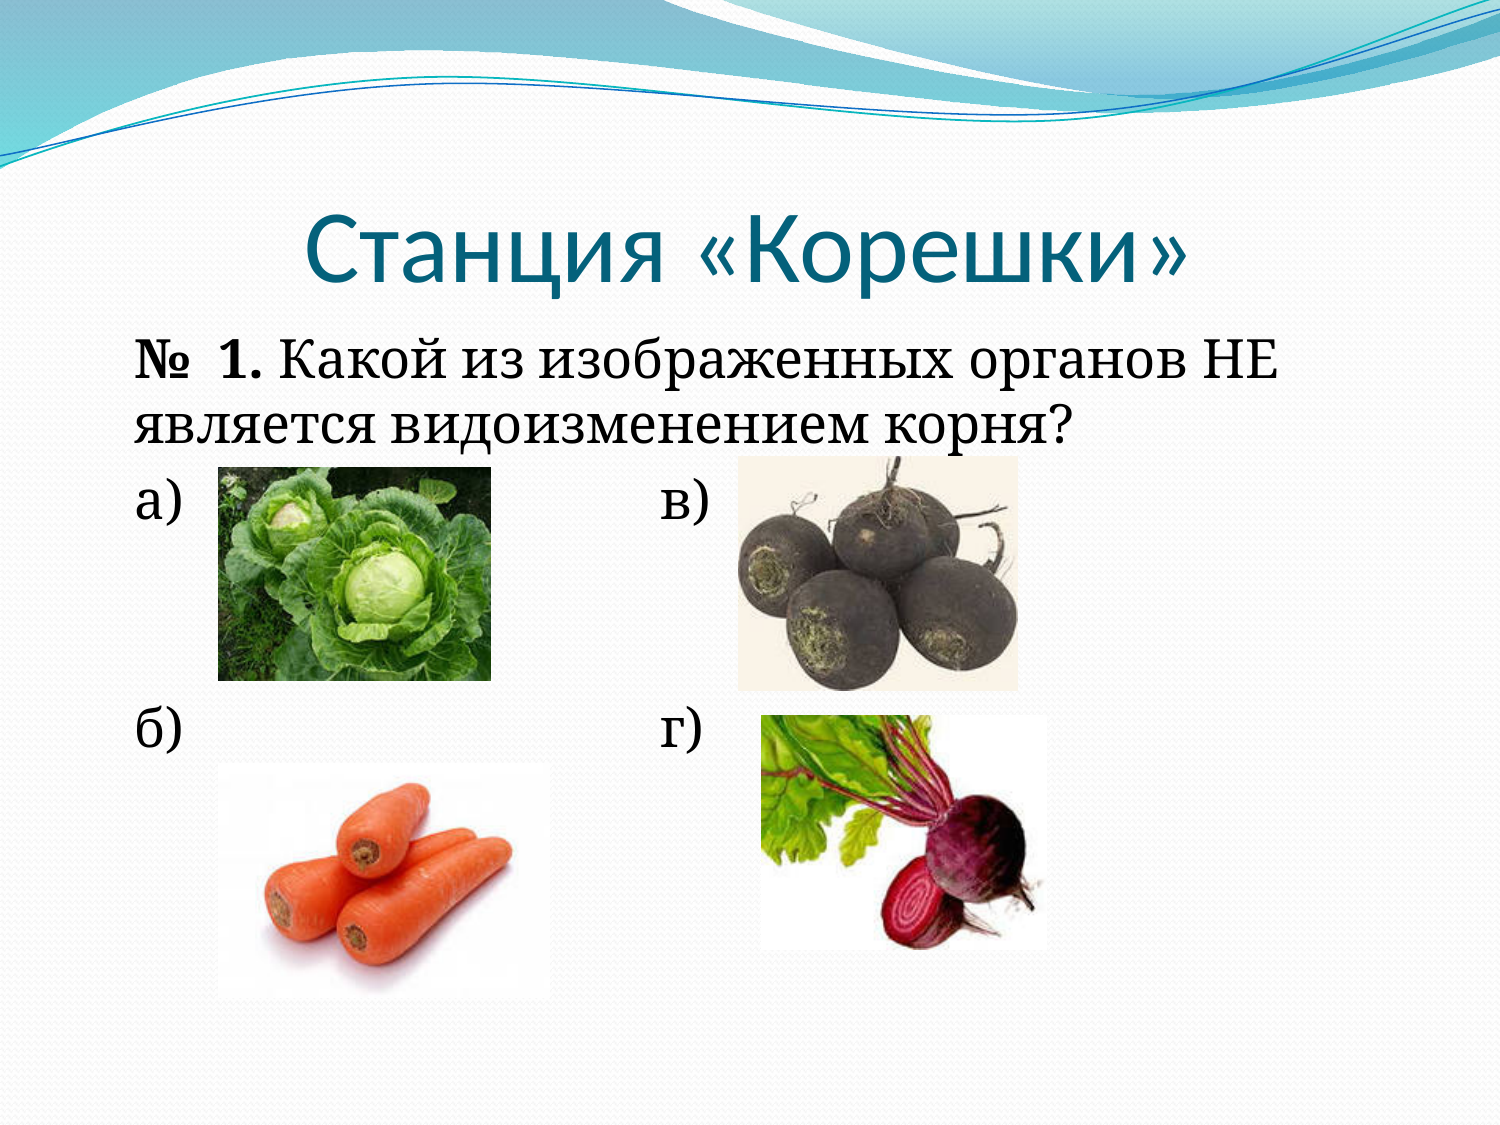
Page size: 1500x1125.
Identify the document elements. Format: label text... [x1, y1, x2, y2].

picture [218, 467, 491, 681]
title Станция «Корешки» [75, 115, 1425, 303]
list № 1. Какой из изображенных органов НЕ является видоизменением корня? а) в) б) г) [75, 317, 1425, 1038]
picture [761, 715, 1047, 950]
picture [218, 763, 550, 998]
picture [737, 455, 1019, 691]
